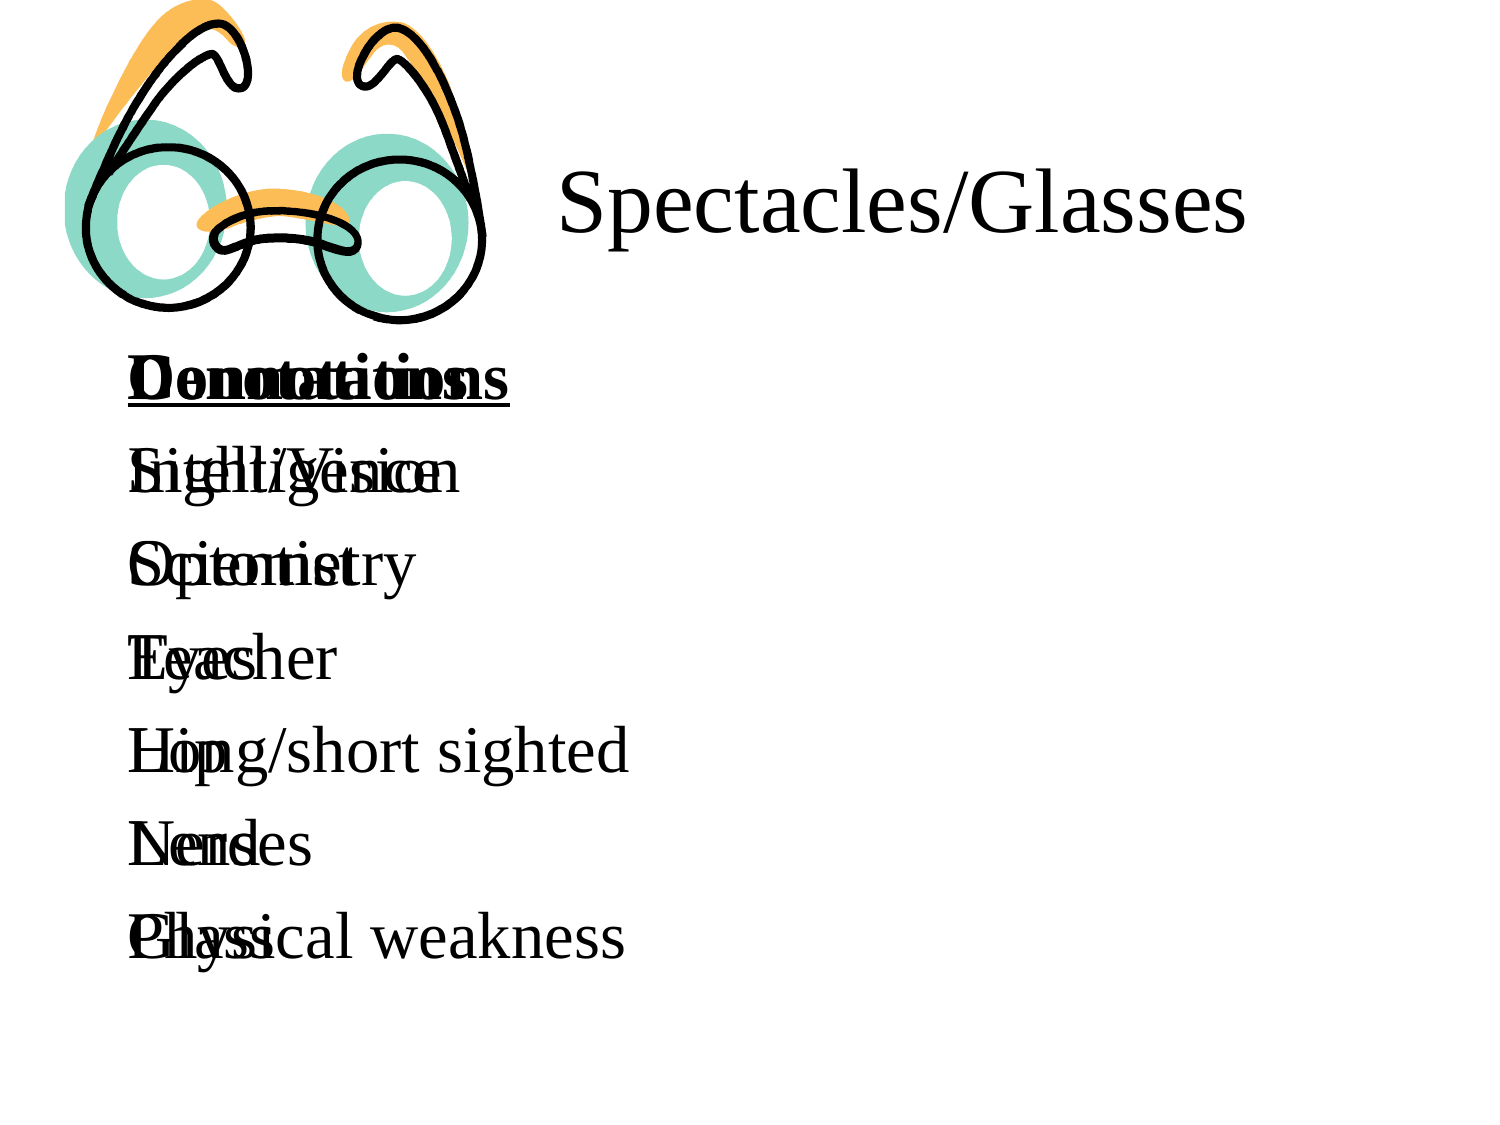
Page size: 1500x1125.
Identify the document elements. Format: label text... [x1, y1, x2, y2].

list Connotations Intelligence Scientist Teacher Hip Nerd Physical weakness [112, 324, 1388, 1000]
title Spectacles/Glasses [494, 101, 1500, 290]
picture [64, 0, 490, 328]
